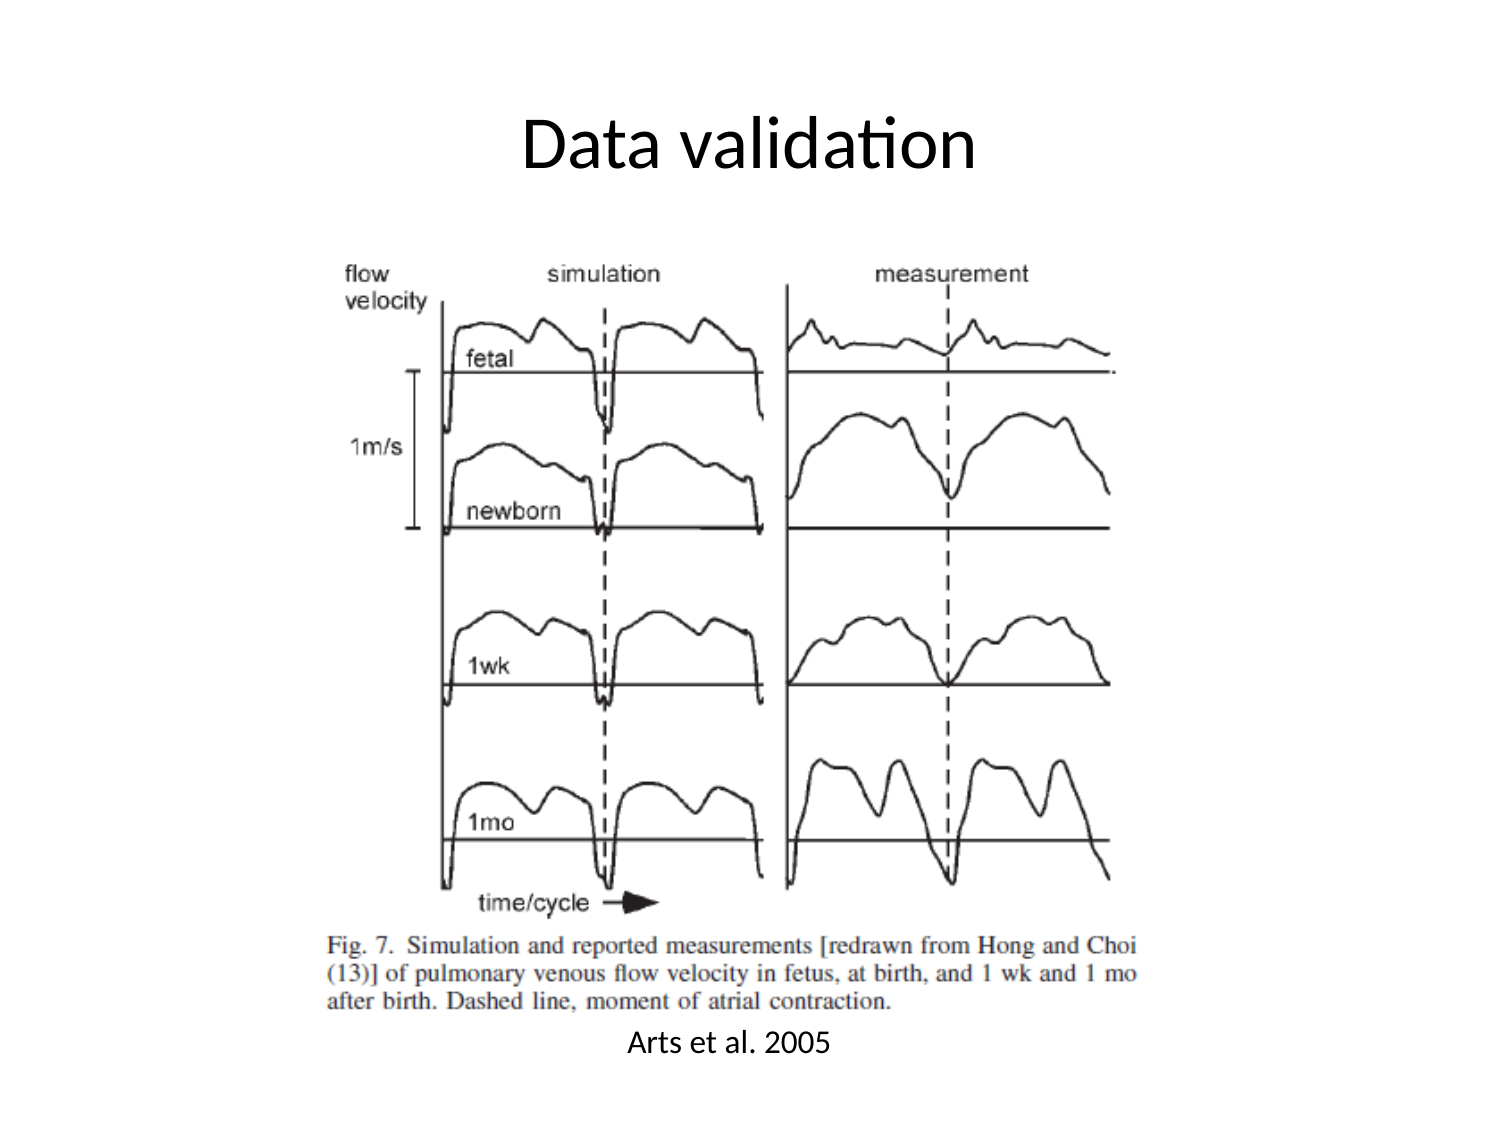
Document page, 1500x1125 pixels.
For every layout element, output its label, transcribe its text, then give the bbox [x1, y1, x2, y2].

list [312, 237, 1176, 1026]
text_box Arts et al. 2005 [612, 1035, 938, 1068]
title Data validation [75, 45, 1425, 233]
